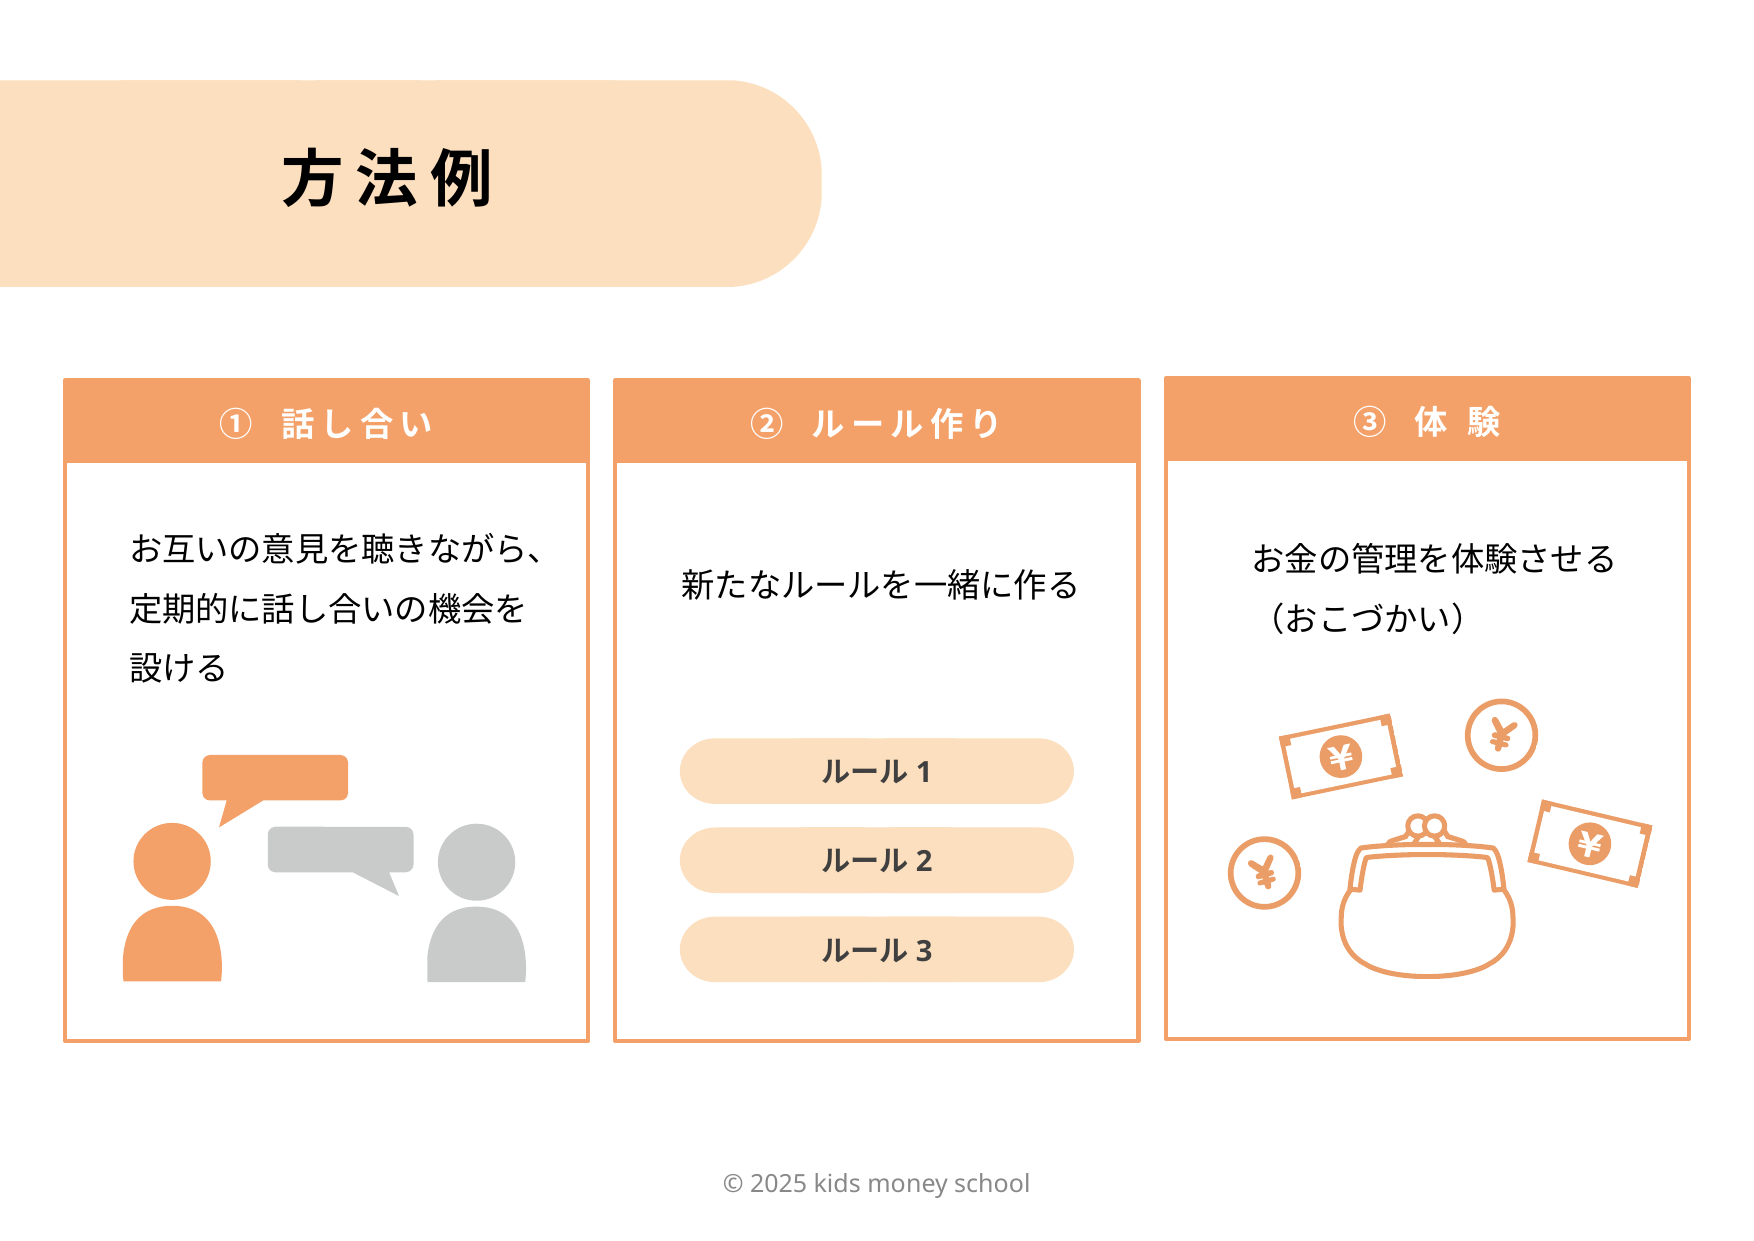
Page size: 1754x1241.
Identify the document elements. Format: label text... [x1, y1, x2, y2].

picture [1284, 724, 1399, 789]
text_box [679, 916, 1075, 983]
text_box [679, 738, 1075, 805]
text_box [615, 380, 1139, 1042]
picture [1533, 811, 1648, 877]
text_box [1165, 378, 1690, 1040]
text_box お金の管理を体験させる （おこづかい） [1694, 510, 1700, 646]
picture [1464, 698, 1539, 773]
picture [1337, 813, 1517, 980]
picture [426, 823, 527, 983]
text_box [0, 80, 822, 288]
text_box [64, 380, 589, 1042]
picture [122, 822, 223, 982]
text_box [679, 827, 1075, 894]
picture [1227, 835, 1302, 911]
